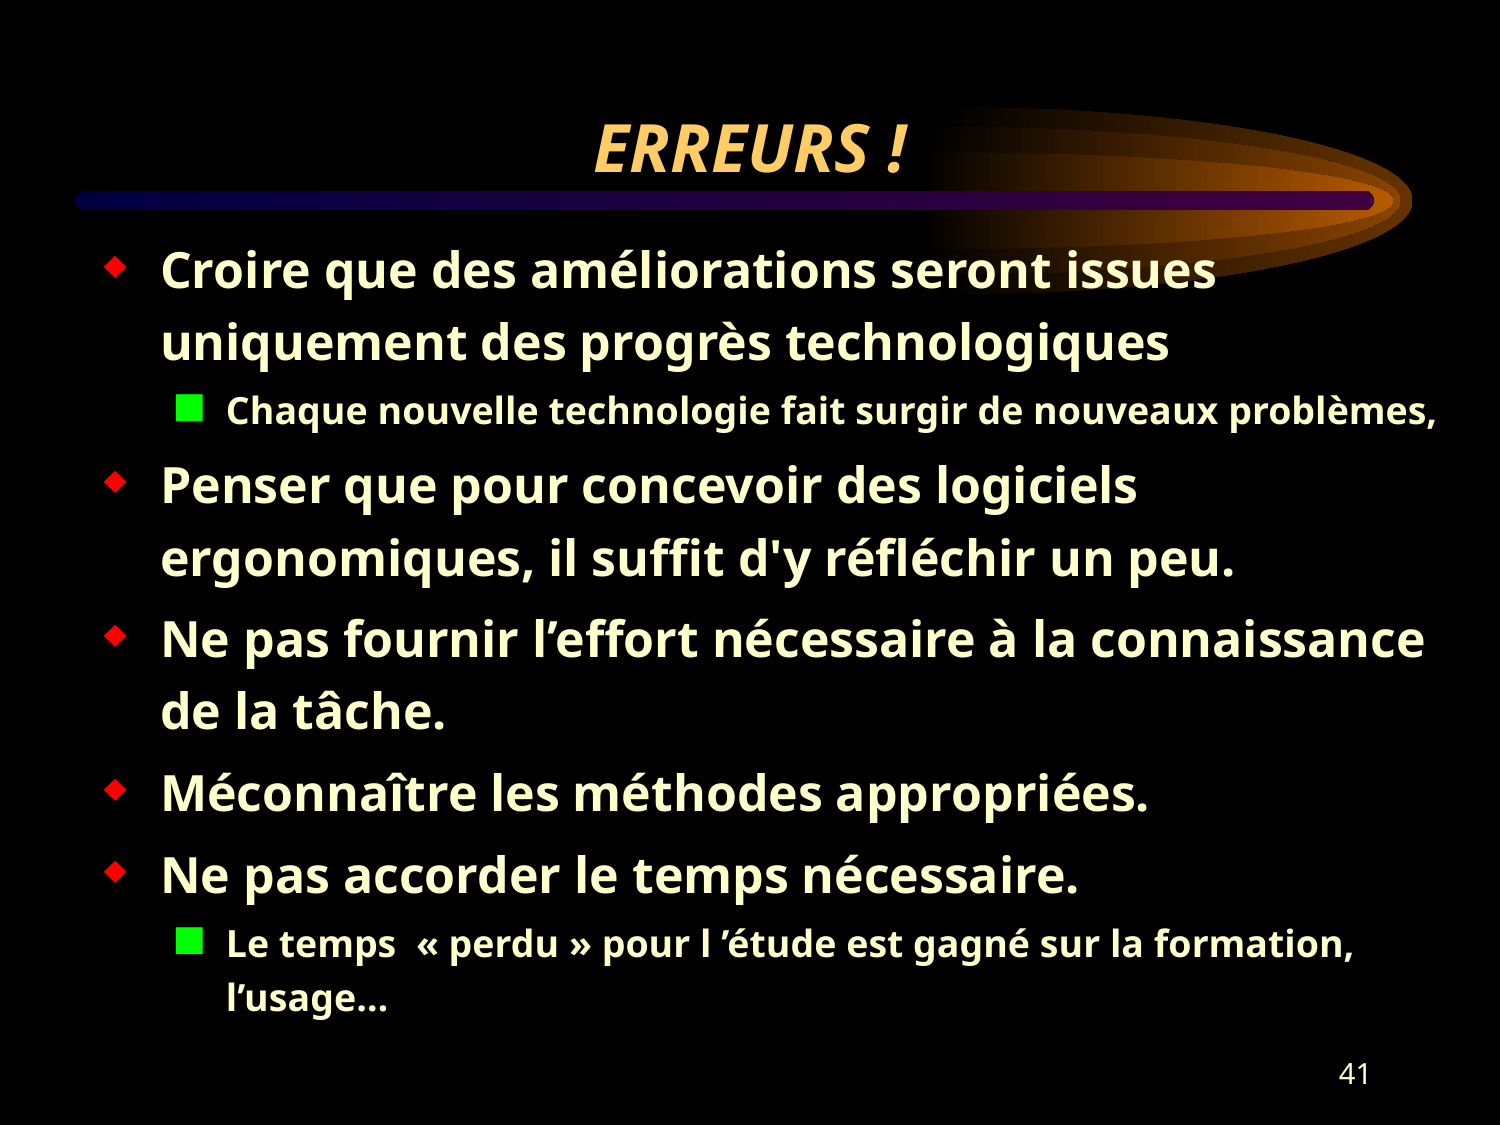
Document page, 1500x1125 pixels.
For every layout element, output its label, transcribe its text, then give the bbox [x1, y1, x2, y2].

title ERREURS ! [112, 73, 1388, 218]
slide_number 41 [1074, 1037, 1388, 1113]
list Croire que des améliorations seront issues uniquement des progrès technologiques Chaque nouvelle technologie fait surgir de nouveaux problèmes, Penser que pour concevoir des logiciels ergonomiques, il suffit d'y réfléchir un peu. Ne pas fournir l’effort nécessaire à la connaissance de la tâche. Méconnaître les méthodes appropriées. Ne pas accorder le temps nécessaire. Le temps « perdu » pour l ’étude est gagné sur la formation, l’usage… [88, 218, 1461, 928]
